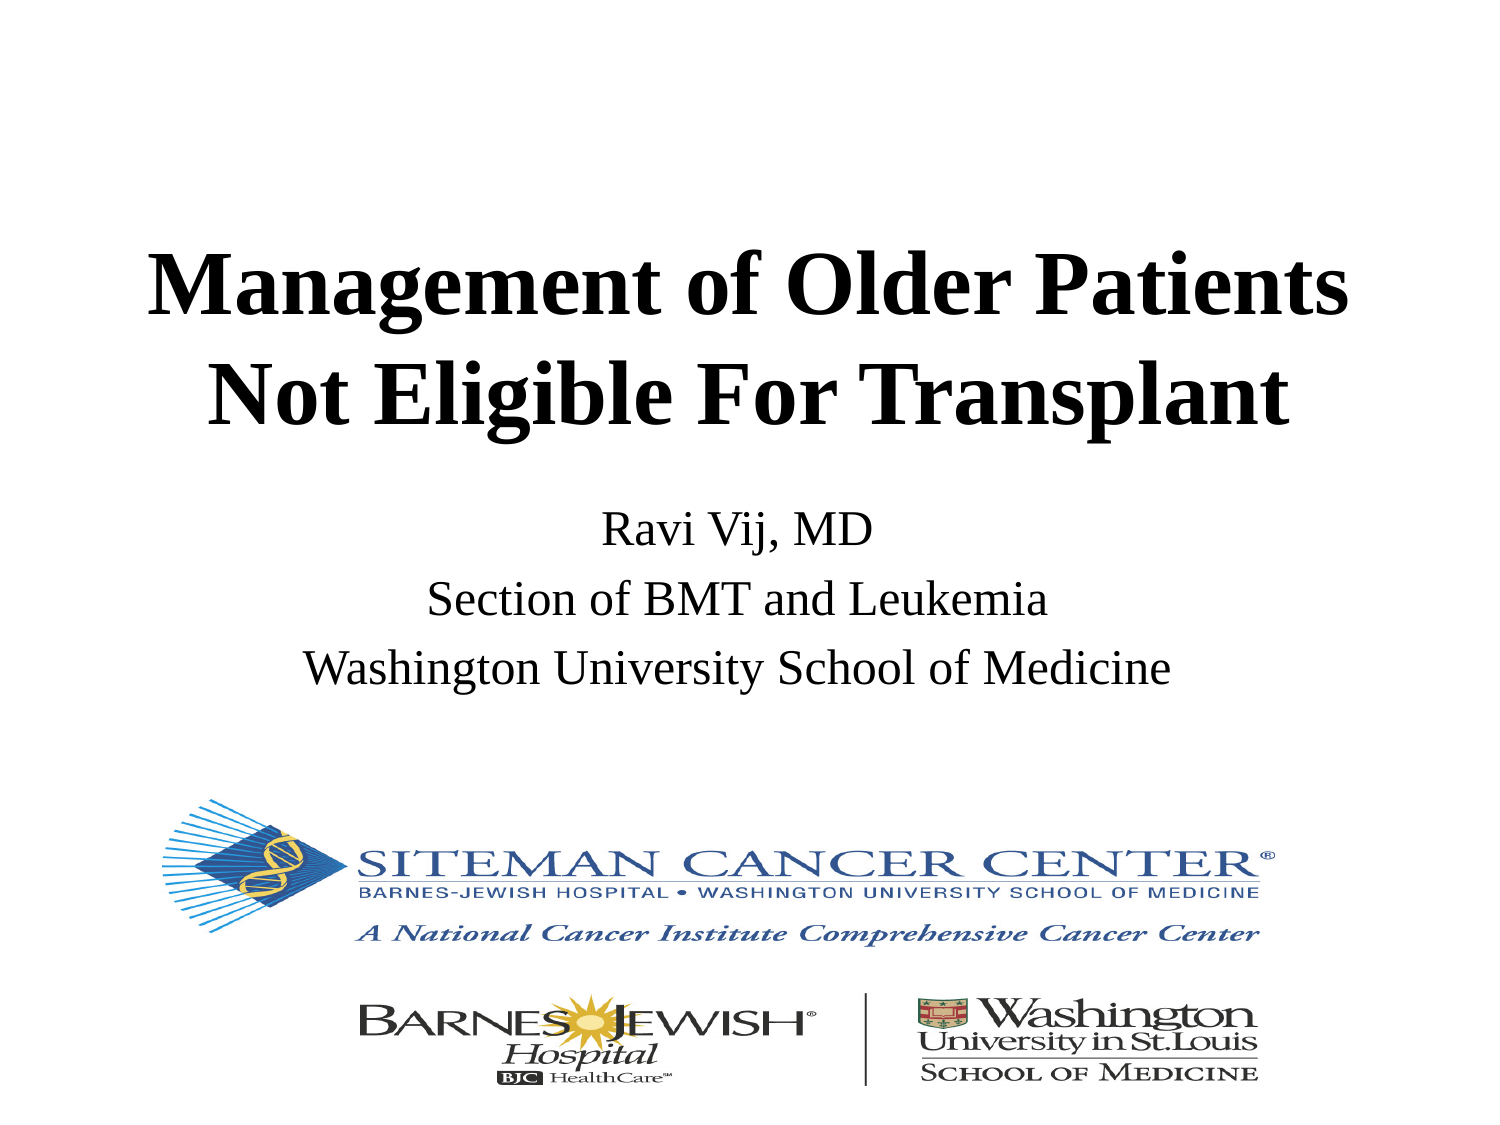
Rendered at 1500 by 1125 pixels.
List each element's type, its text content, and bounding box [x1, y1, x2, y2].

title Management of Older Patients Not Eligible For Transplant [112, 212, 1388, 454]
picture [162, 799, 1276, 1086]
subtitle Ravi Vij, MD Section of BMT and Leukemia Washington University School of Medicine [212, 487, 1263, 775]
